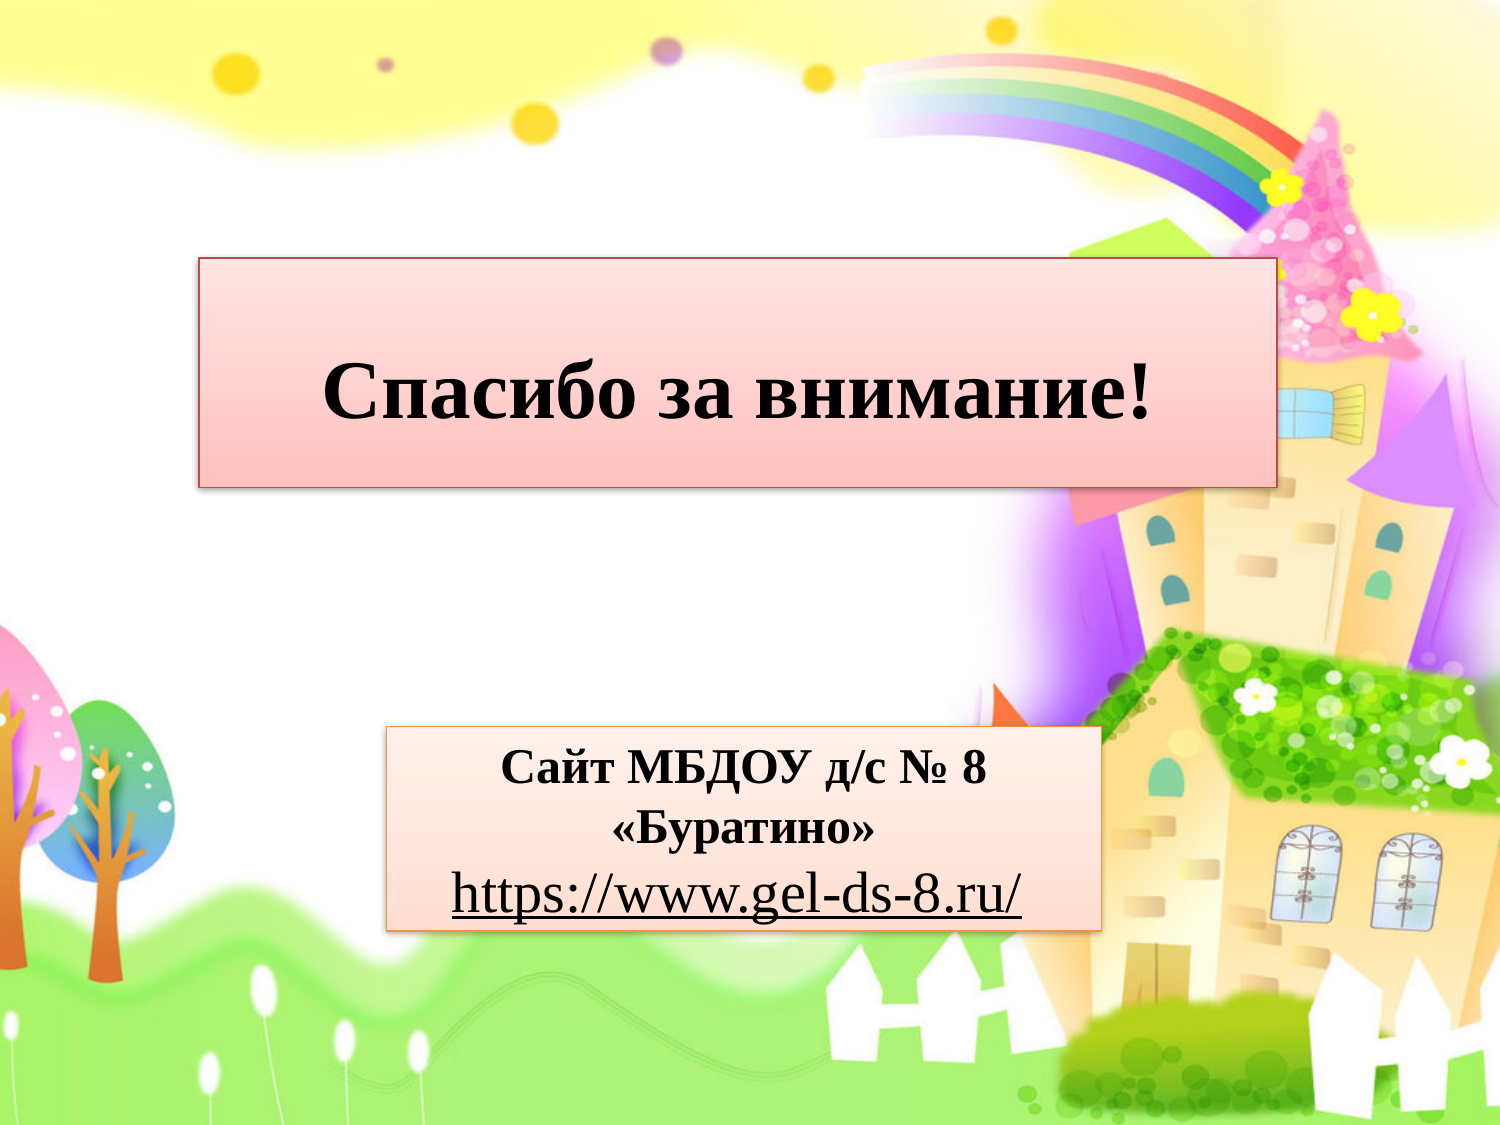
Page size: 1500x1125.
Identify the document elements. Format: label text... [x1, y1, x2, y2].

picture [0, 0, 1500, 1125]
text_box Сайт МБДОУ д/с № 8 «Буратино» https://www.gel-ds-8.ru/ [386, 726, 1102, 932]
text_box Спасибо за внимание! [198, 257, 1278, 488]
